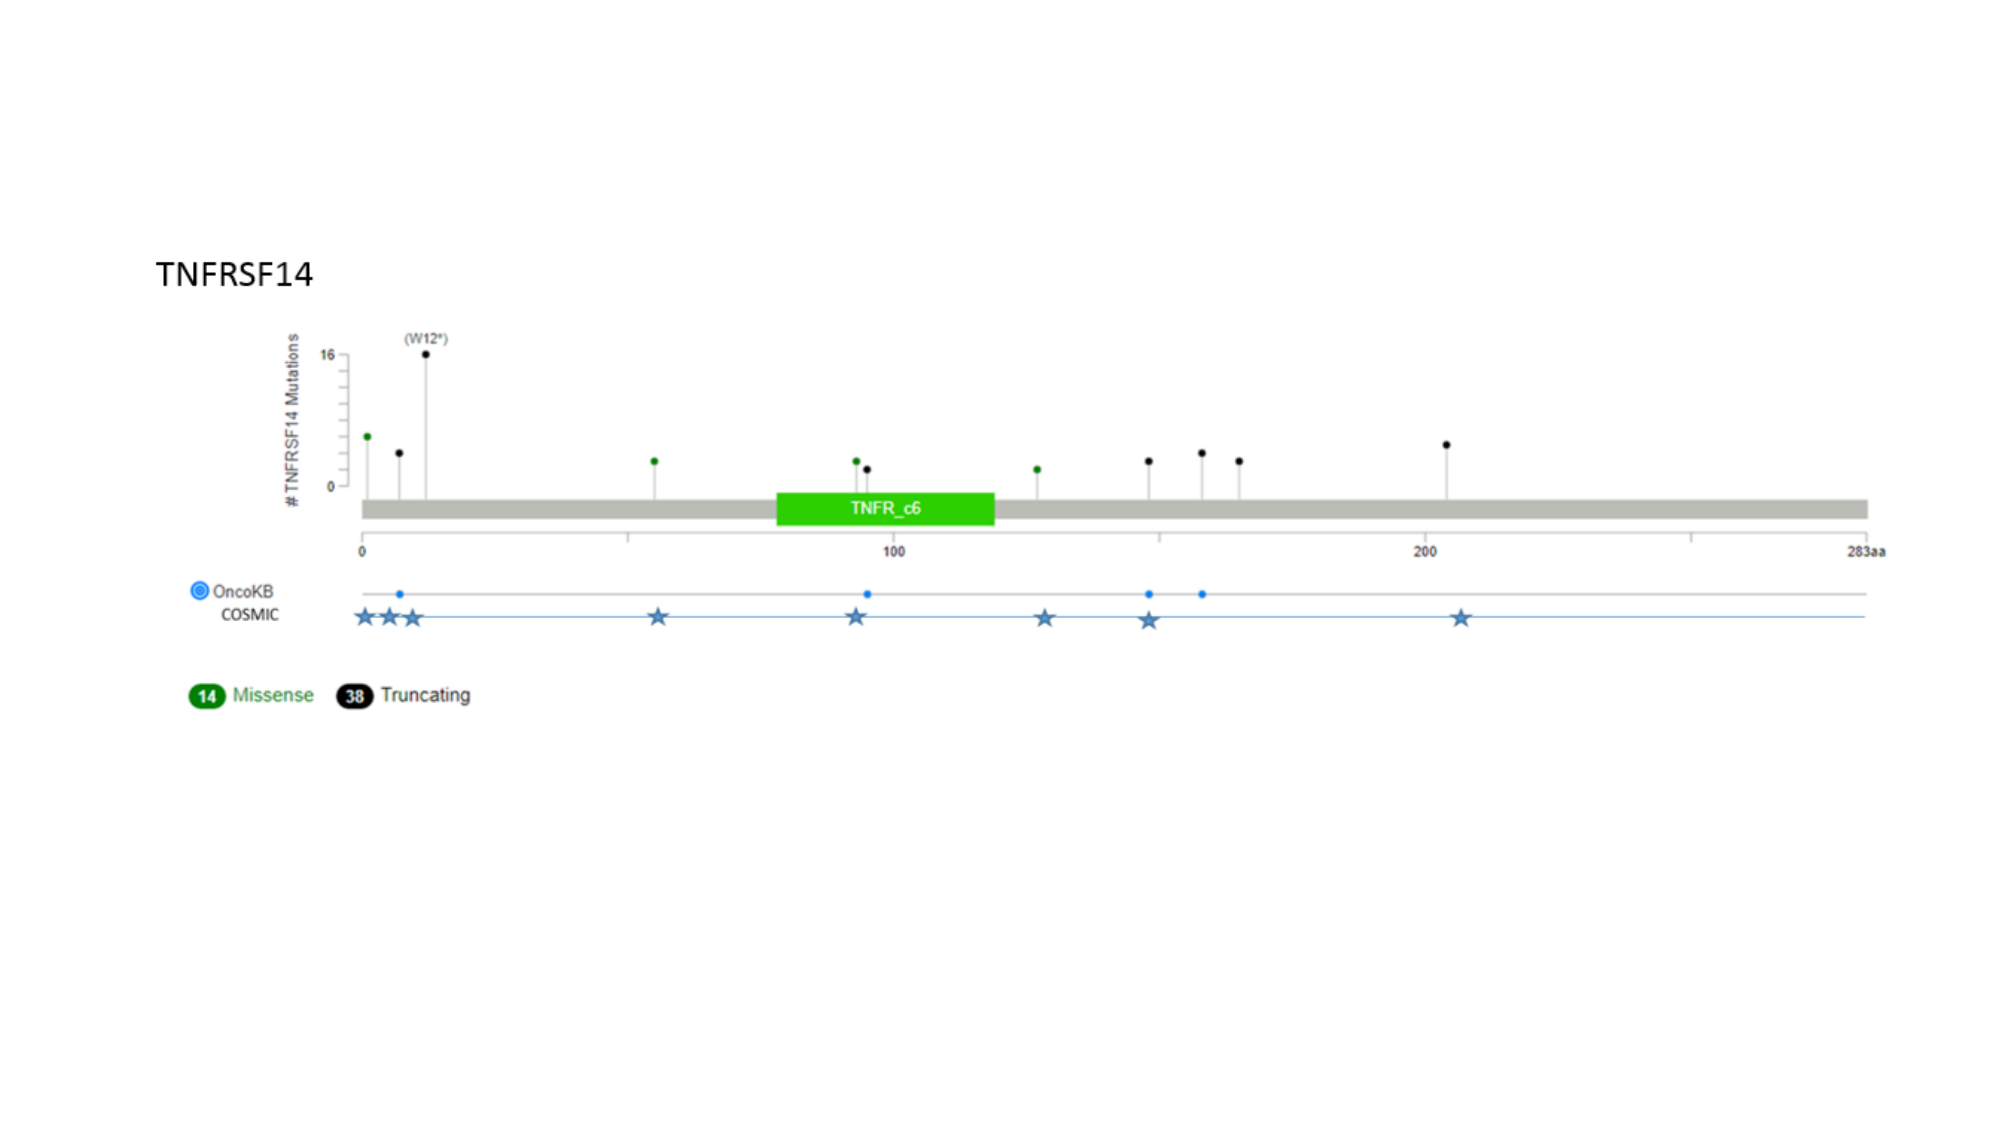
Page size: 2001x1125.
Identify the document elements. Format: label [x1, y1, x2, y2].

picture [134, 214, 1941, 729]
